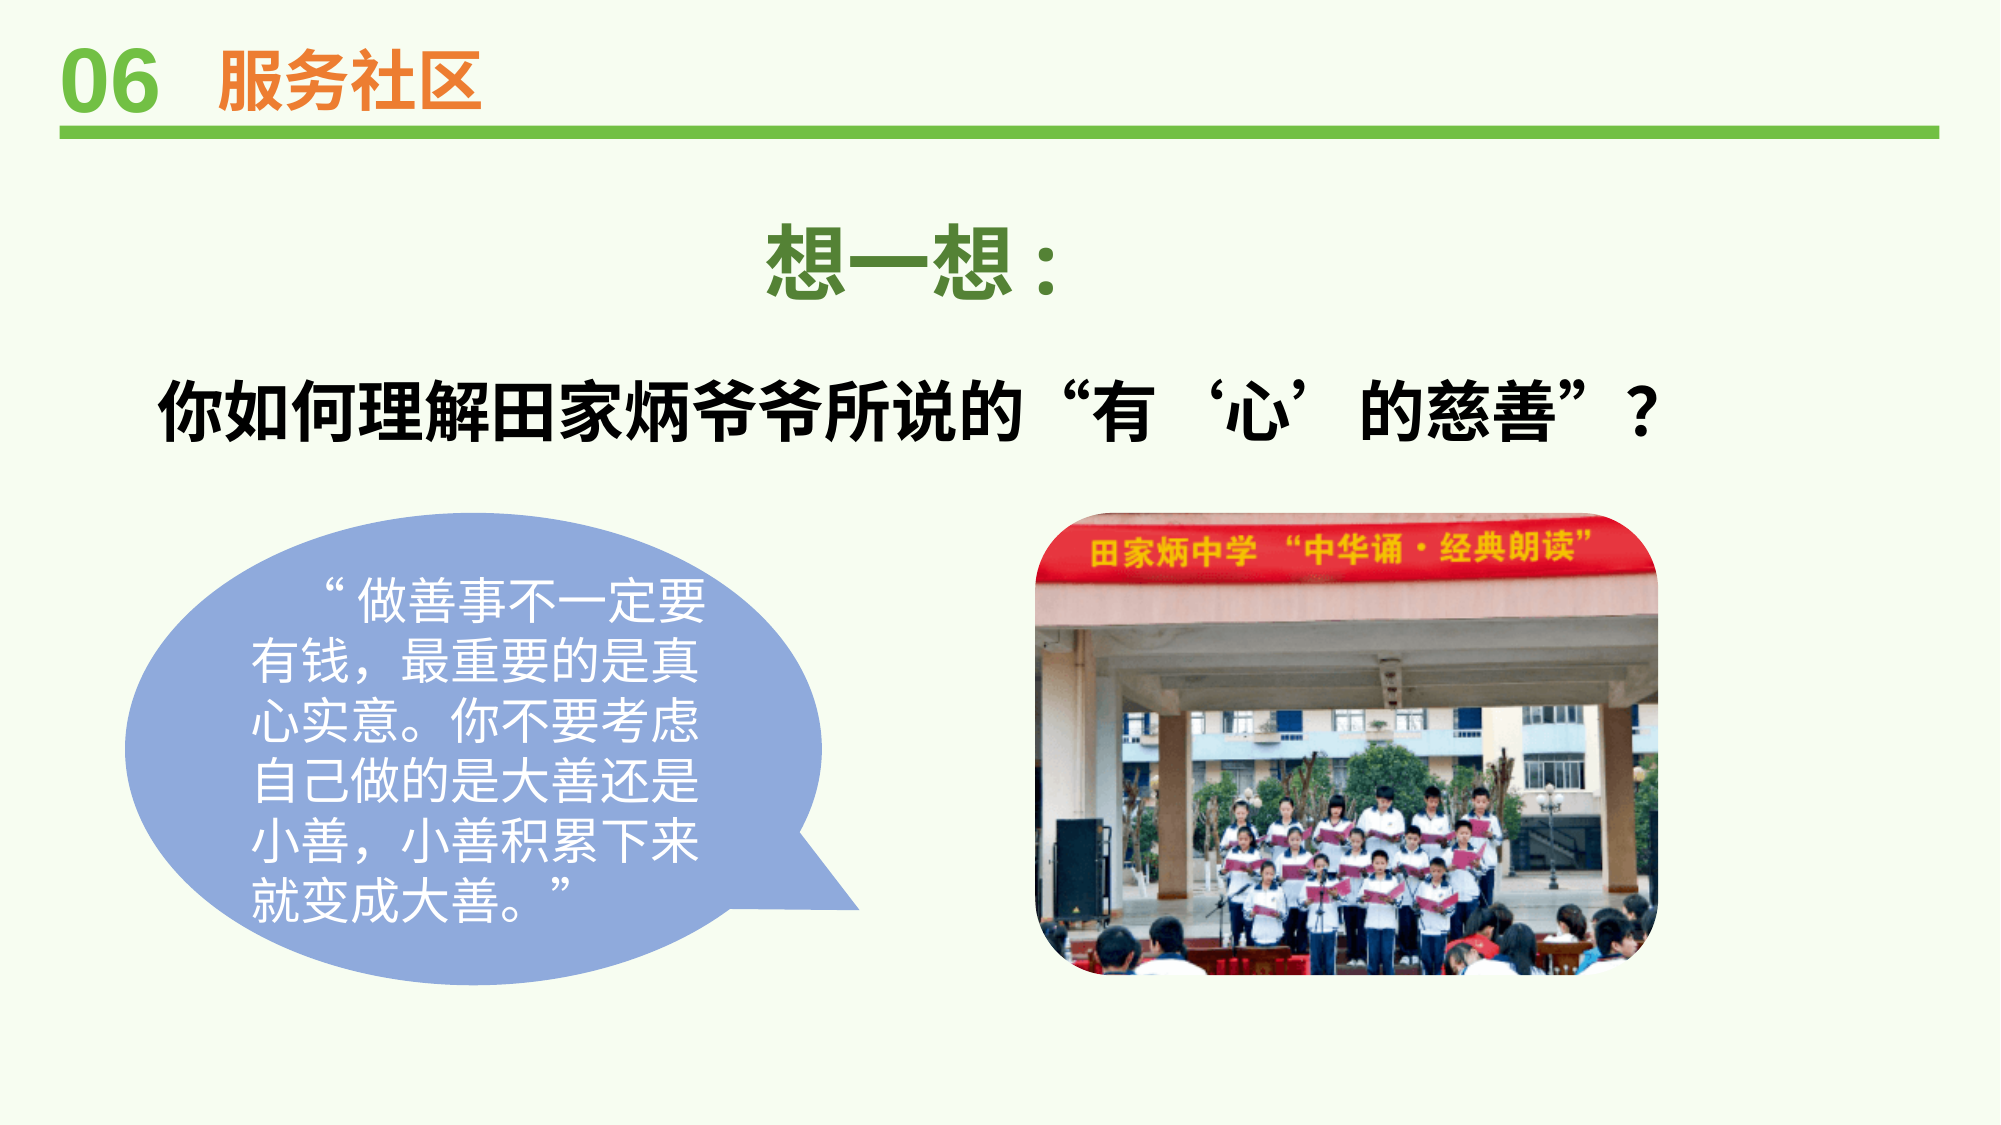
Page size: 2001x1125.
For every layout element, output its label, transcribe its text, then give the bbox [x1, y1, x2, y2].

text_box “做善事不一定要有钱，最重要的是真心实意。你不要考虑自己做的是大善还是小善，小善积累下来就变成大善。” [125, 512, 860, 986]
picture [1035, 512, 1659, 976]
text_box 你如何理解田家炳爷爷所说的“有‘心’的慈善”？ [65, 362, 1819, 458]
text_box 想一想: [758, 211, 1065, 312]
text_box 06 [59, 24, 161, 128]
text_box [59, 125, 1940, 140]
text_box 服务社区 [202, 31, 871, 127]
